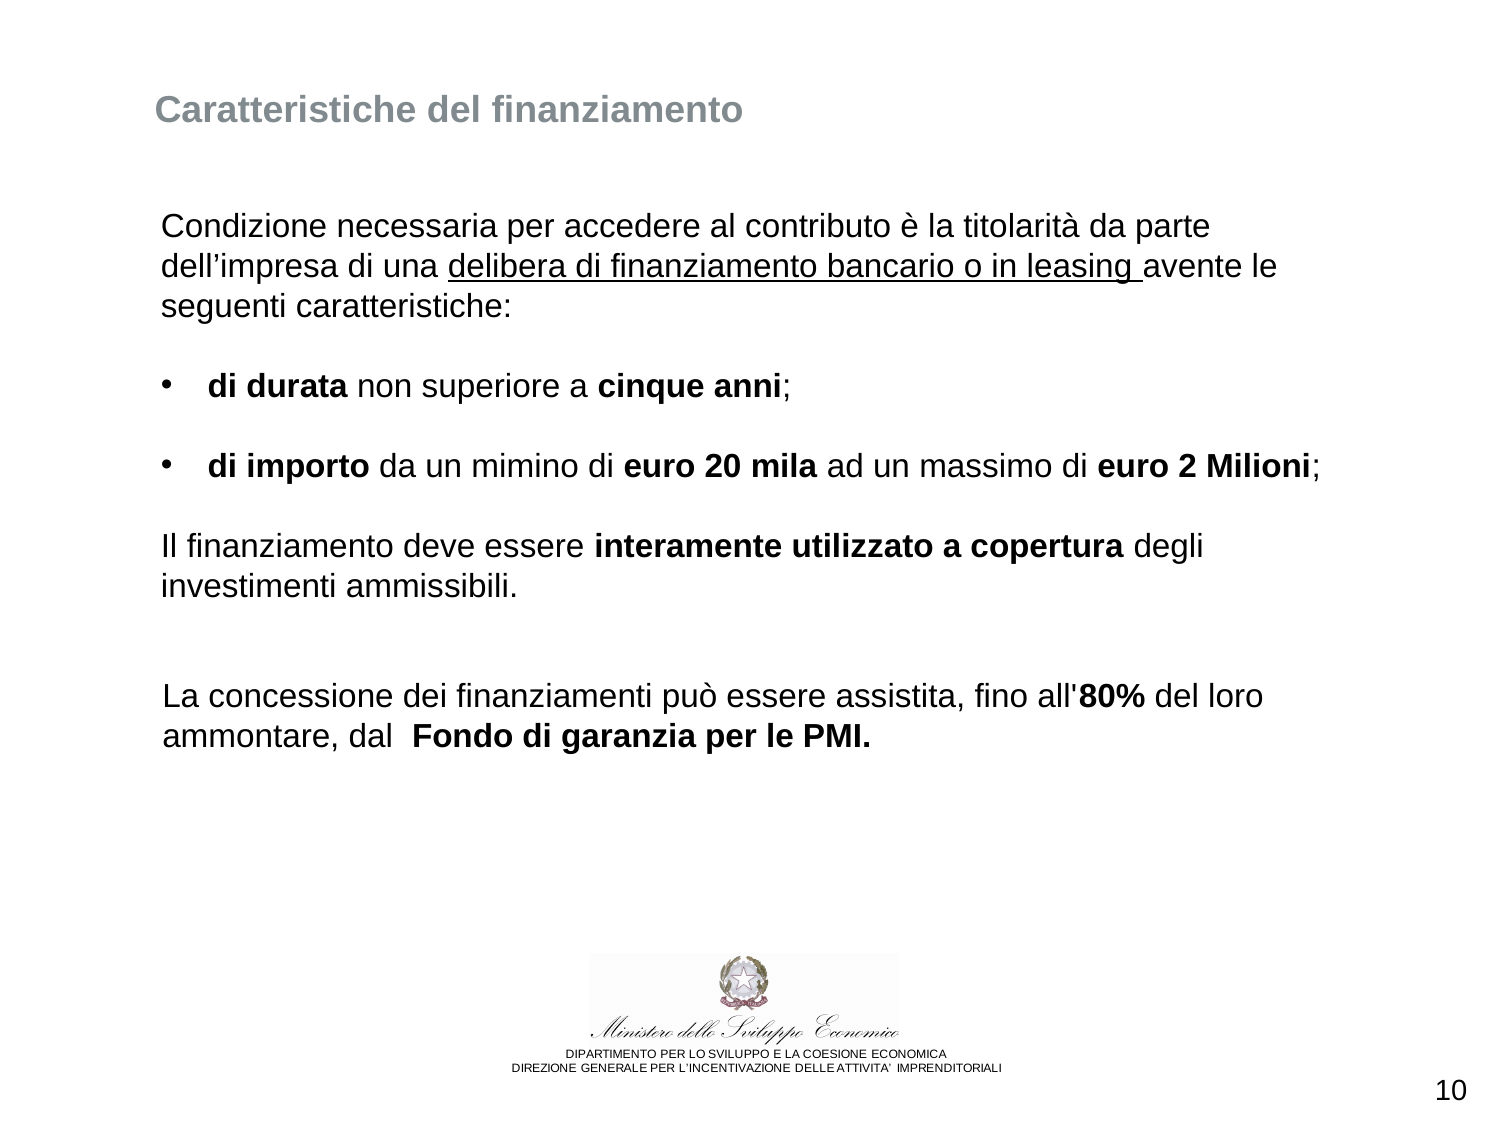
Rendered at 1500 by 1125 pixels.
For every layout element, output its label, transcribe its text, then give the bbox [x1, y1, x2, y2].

slide_number 10 [1132, 1063, 1483, 1125]
text_box Caratteristiche del finanziamento [64, 78, 925, 138]
text_box La concessione dei finanziamenti può essere assistita, fino all'80% del loro ammontare, dal Fondo di garanzia per le PMI. [147, 626, 1306, 762]
picture [265, 952, 1247, 1087]
text_box Condizione necessaria per accedere al contributo è la titolarità da parte dell’impresa di una delibera di finanziamento bancario o in leasing avente le seguenti caratteristiche: di durata non superiore a cinque anni; di importo da un mimino di euro 20 mila ad un massimo di euro 2 Milioni; Il finanziamento deve essere interamente utilizzato a copertura degli investimenti ammissibili. [145, 197, 1400, 771]
